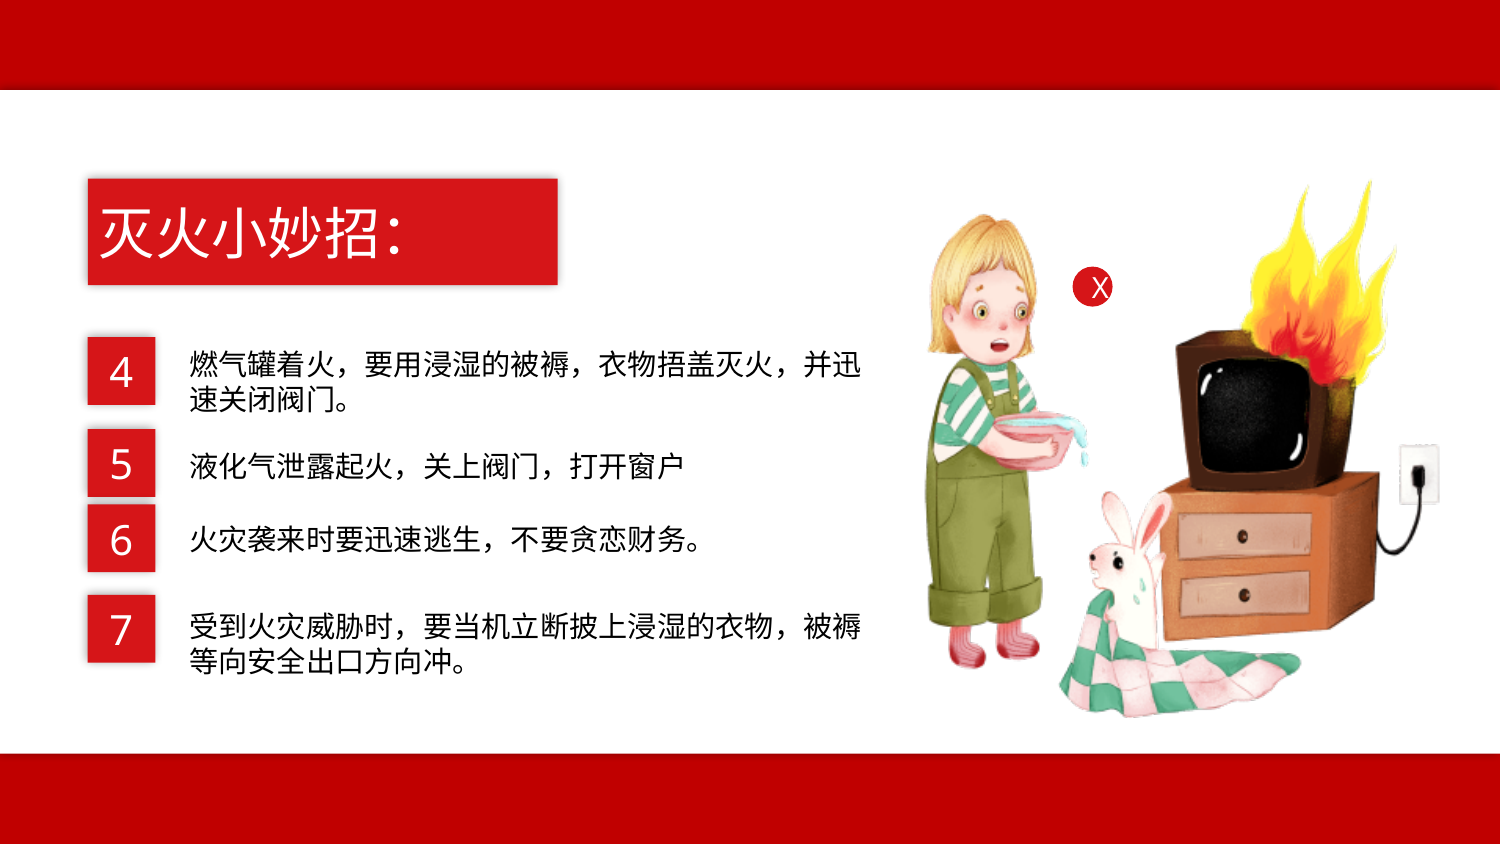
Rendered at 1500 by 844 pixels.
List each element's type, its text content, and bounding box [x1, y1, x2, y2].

text_box 灭火小妙招： [87, 178, 559, 286]
text_box 7 [86, 594, 156, 664]
text_box 火灾袭来时要迅速逃生，不要贪恋财务。 [177, 516, 875, 563]
text_box 液化气泄露起火，关上阀门，打开窗户 [177, 442, 875, 489]
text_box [875, 100, 1455, 743]
text_box 受到火灾威胁时，要当机立断披上浸湿的衣物，被褥等向安全出口方向冲。 [177, 603, 875, 685]
text_box 燃气罐着火，要用浸湿的被褥，衣物捂盖灭火，并迅速关闭阀门。 [177, 340, 875, 422]
text_box 4 [86, 336, 156, 406]
text_box 6 [86, 503, 156, 573]
text_box 5 [86, 428, 156, 498]
text_box [0, 89, 1500, 755]
